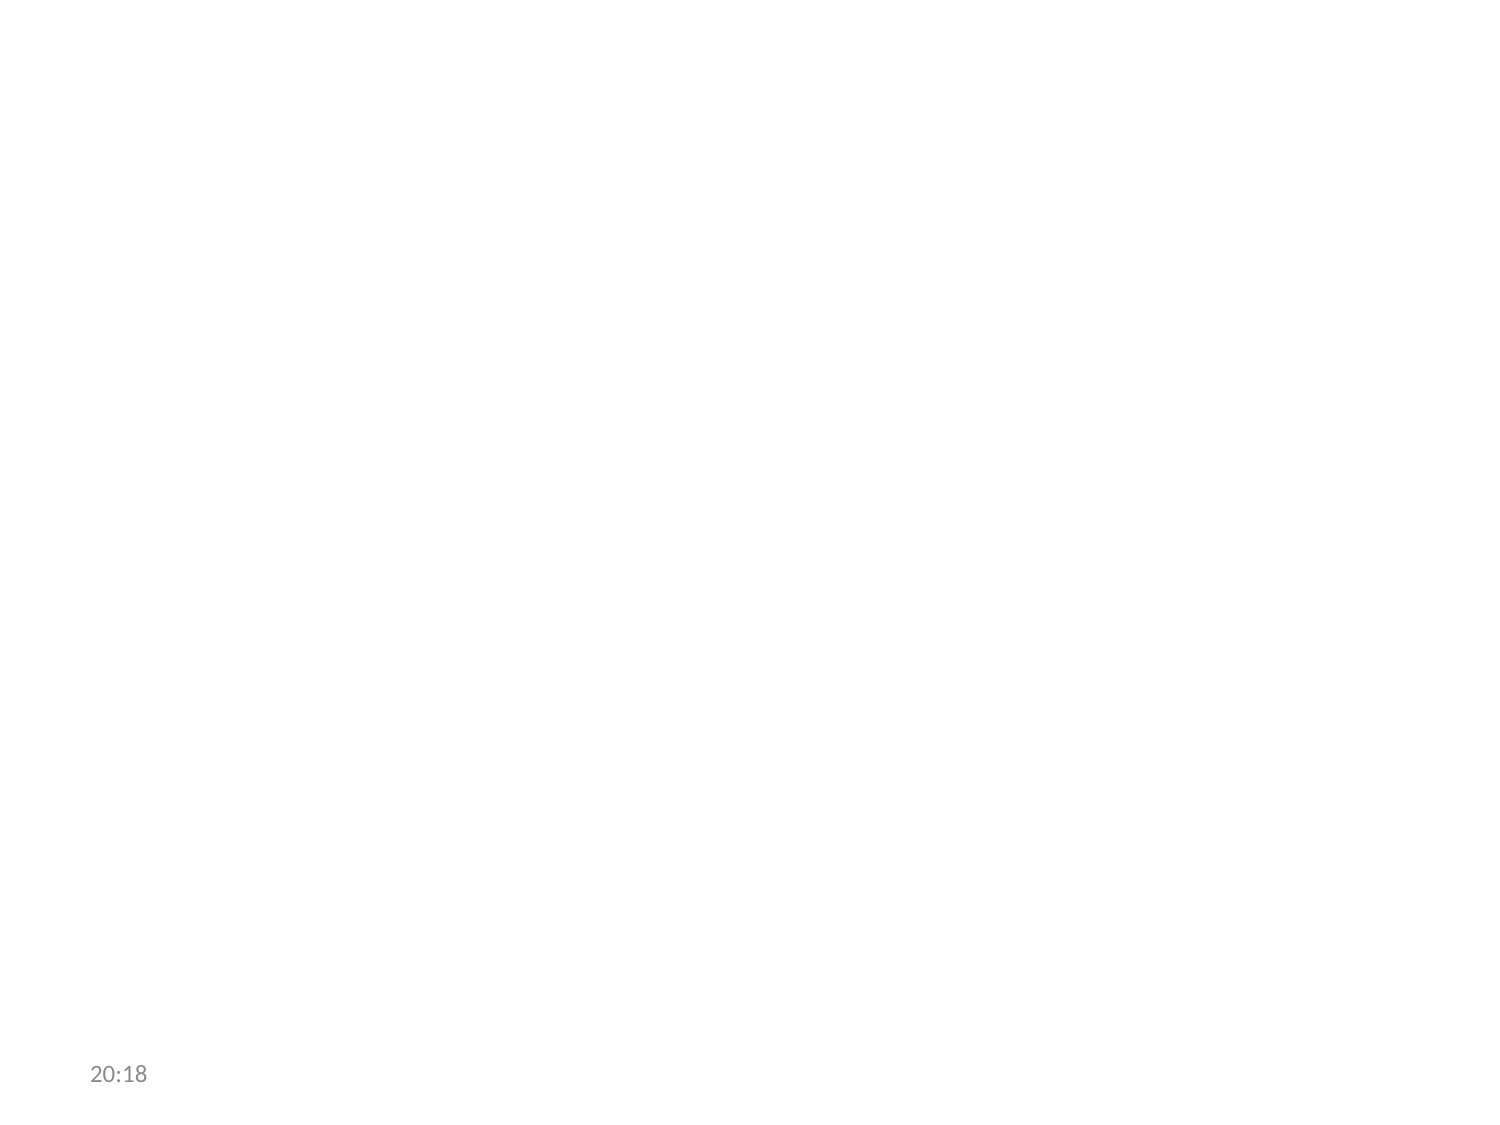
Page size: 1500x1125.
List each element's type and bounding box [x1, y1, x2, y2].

slide_number [75, 1042, 425, 1103]
